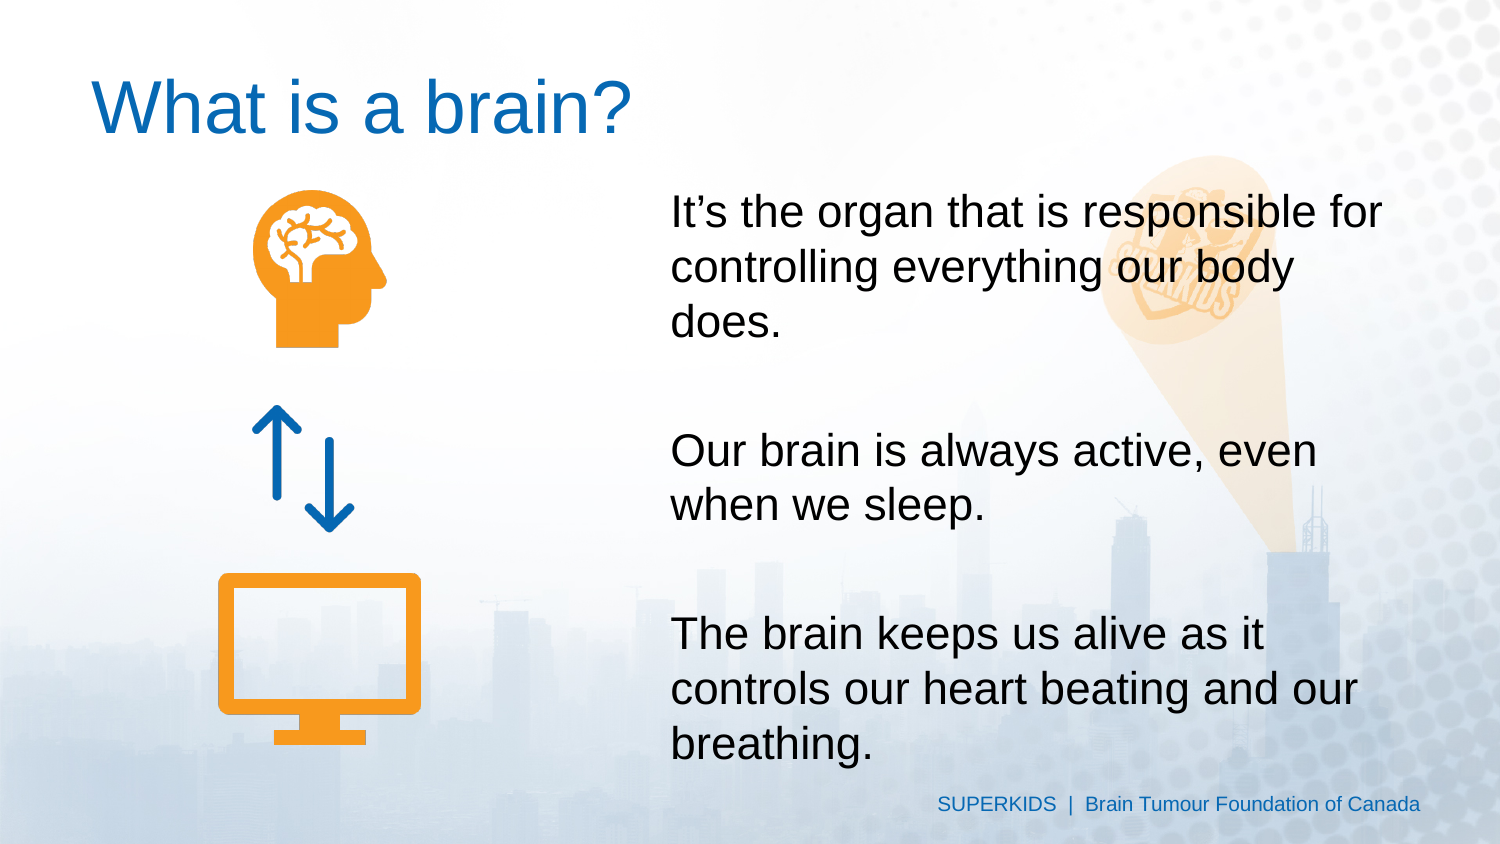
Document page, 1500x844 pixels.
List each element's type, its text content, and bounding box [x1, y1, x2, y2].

title What is a brain? [76, 33, 1426, 175]
list It’s the organ that is responsible for controlling everything our body does. Our brain is always active, even when we sleep. The brain keeps us alive as it controls our heart beating and our breathing. [655, 174, 1424, 732]
picture [0, 0, 1500, 844]
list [225, 174, 414, 363]
